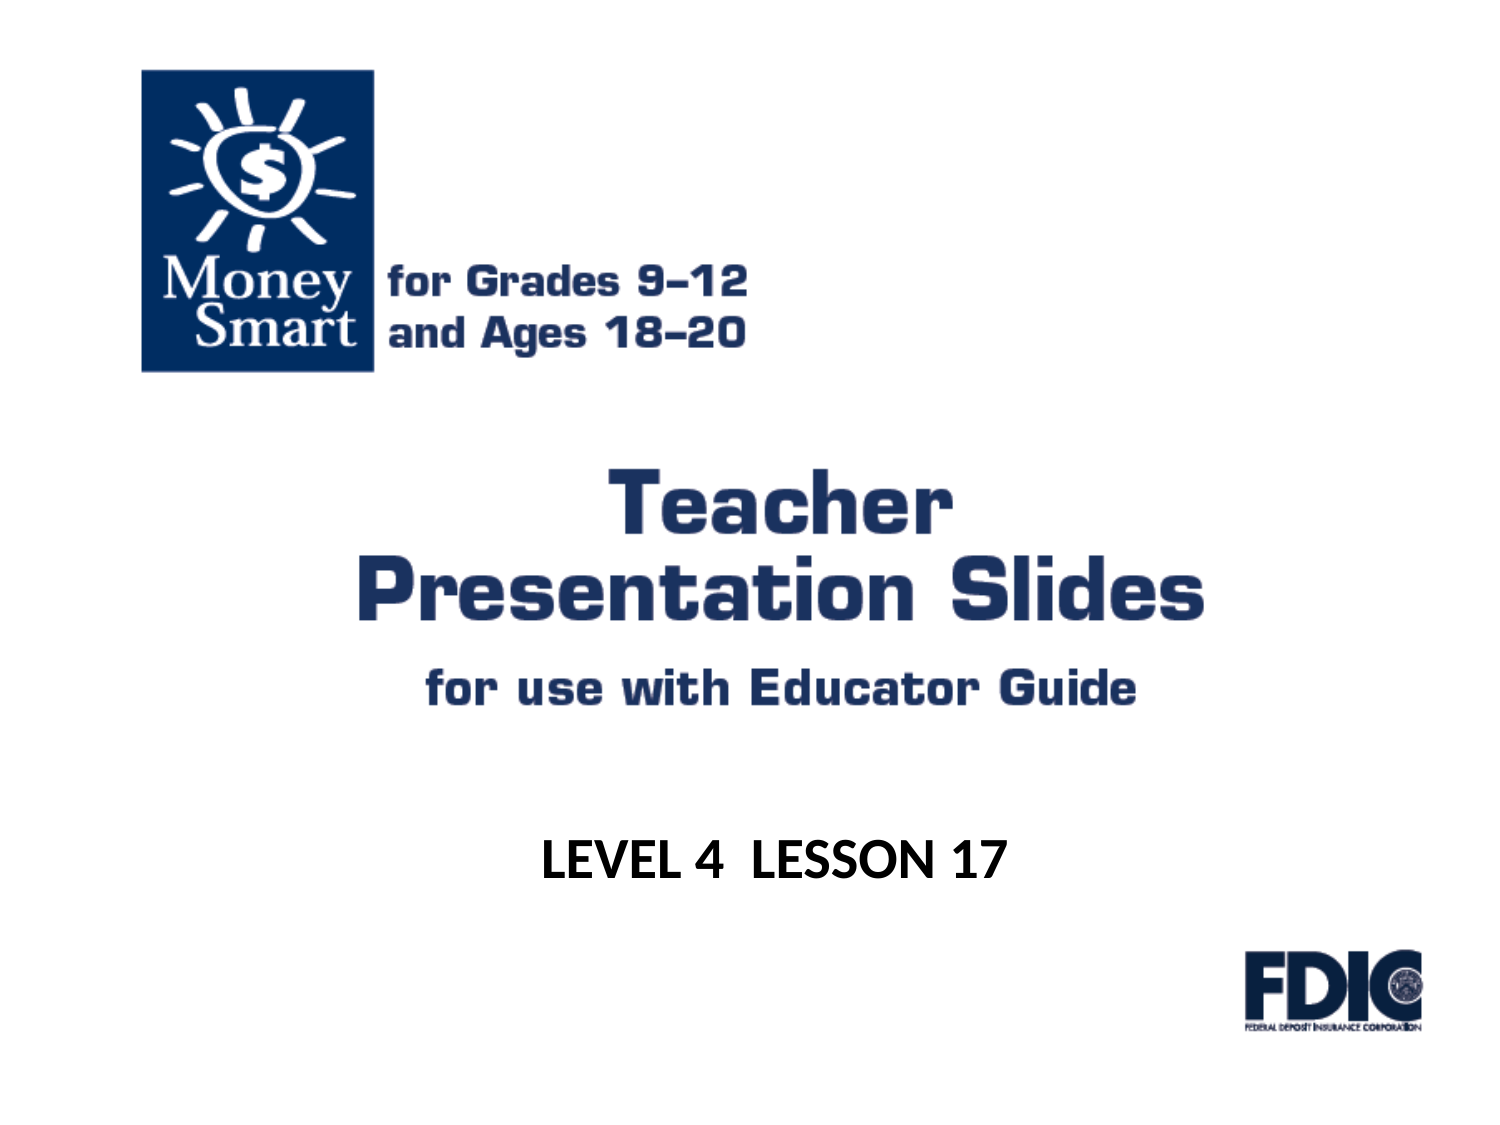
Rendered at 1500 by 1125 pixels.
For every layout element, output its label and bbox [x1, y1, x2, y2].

picture [101, 21, 1451, 1063]
